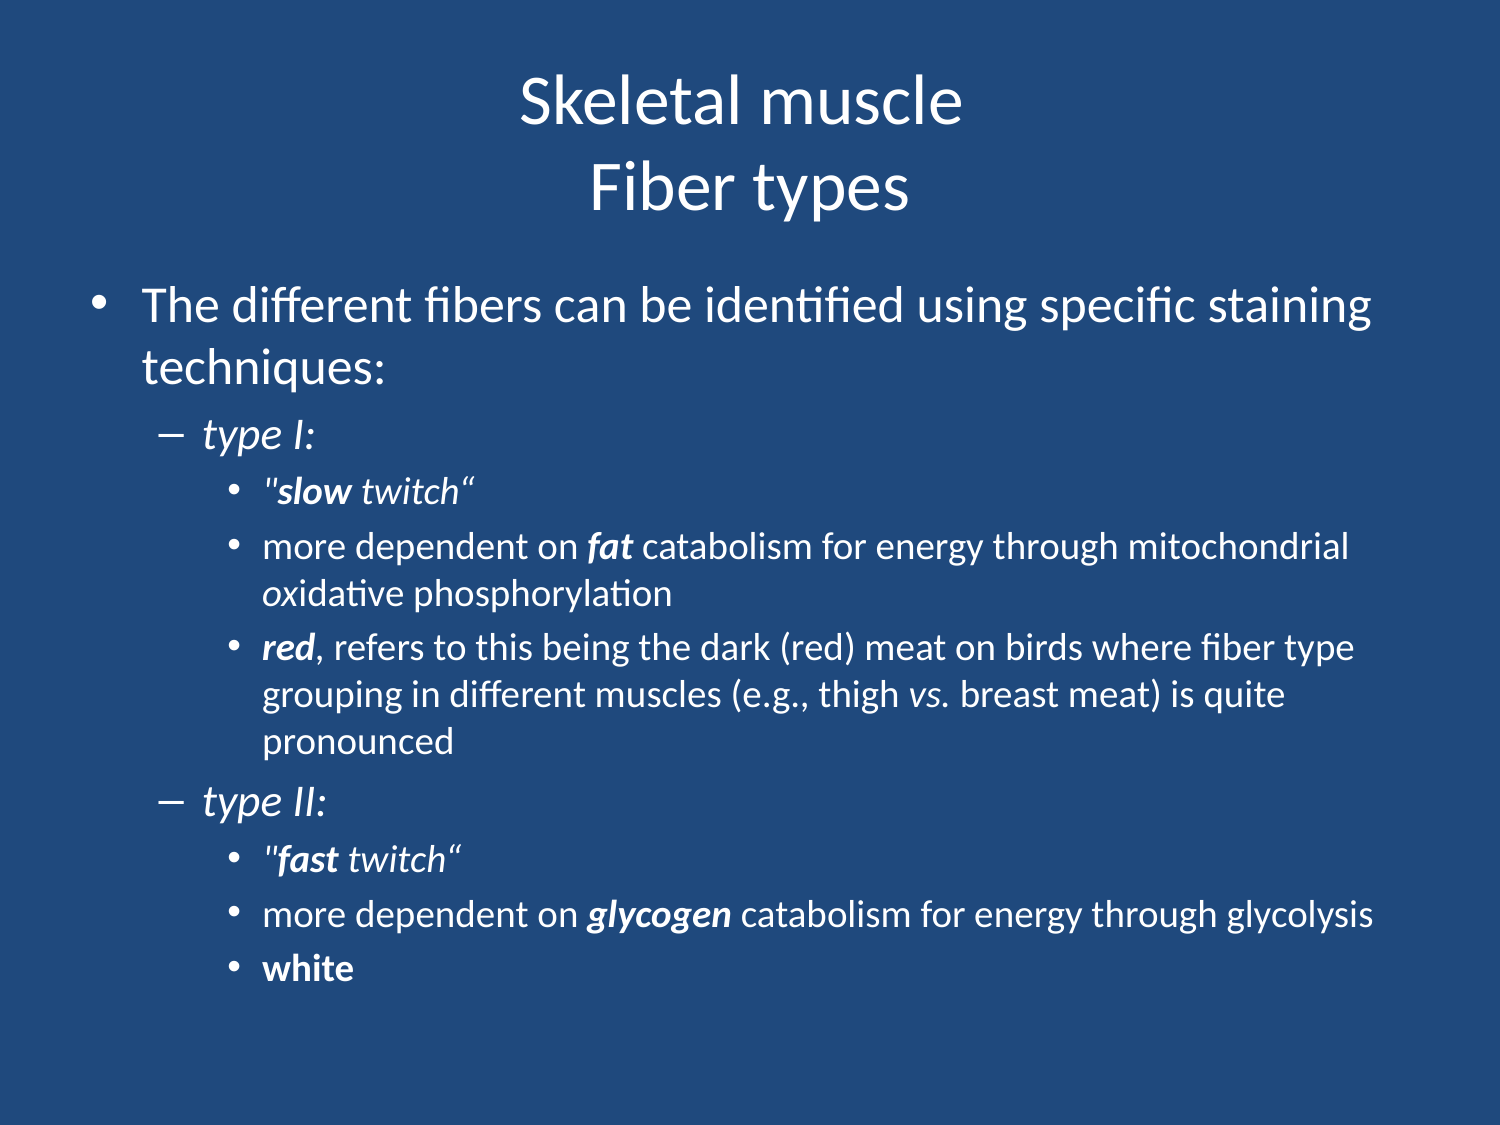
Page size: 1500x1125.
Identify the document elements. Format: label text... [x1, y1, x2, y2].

title Skeletal muscle Fiber types [75, 45, 1425, 233]
list The different fibers can be identified using specific staining techniques: type I: "slow twitch“ more dependent on fat catabolism for energy through mitochondrial oxidative phosphorylation red, refers to this being the dark (red) meat on birds where fiber type grouping in different muscles (e.g., thigh vs. breast meat) is quite pronounced type II: "fast twitch“ more dependent on glycogen catabolism for energy through glycolysis white [75, 262, 1425, 1005]
